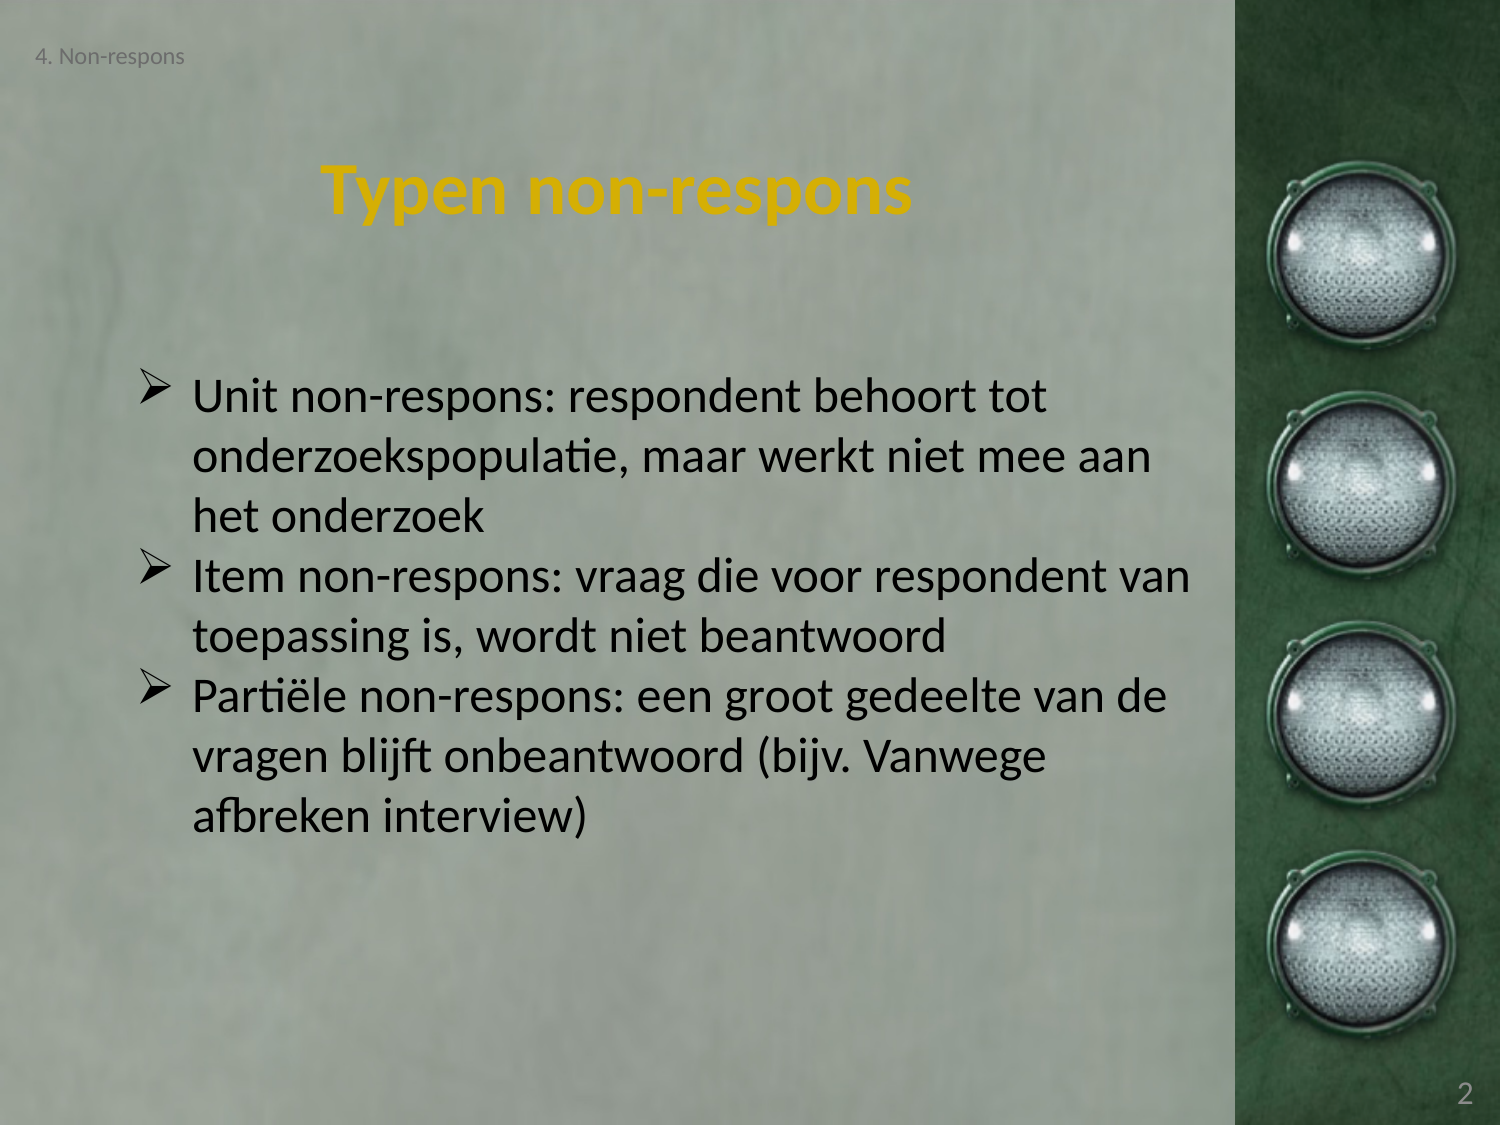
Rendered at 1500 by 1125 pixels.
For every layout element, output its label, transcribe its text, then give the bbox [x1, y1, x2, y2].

text_box Unit non-respons: respondent behoort tot onderzoekspopulatie, maar werkt niet mee aan het onderzoek Item non-respons: vraag die voor respondent van toepassing is, wordt niet beantwoord Partiële non-respons: een groot gedeelte van de vragen blijft onbeantwoord (bijv. Vanwege afbreken interview) [121, 295, 1229, 851]
picture [0, 0, 1500, 1125]
title 4. Non-respons [19, 32, 377, 77]
subtitle Typen non-respons [0, 131, 1229, 276]
